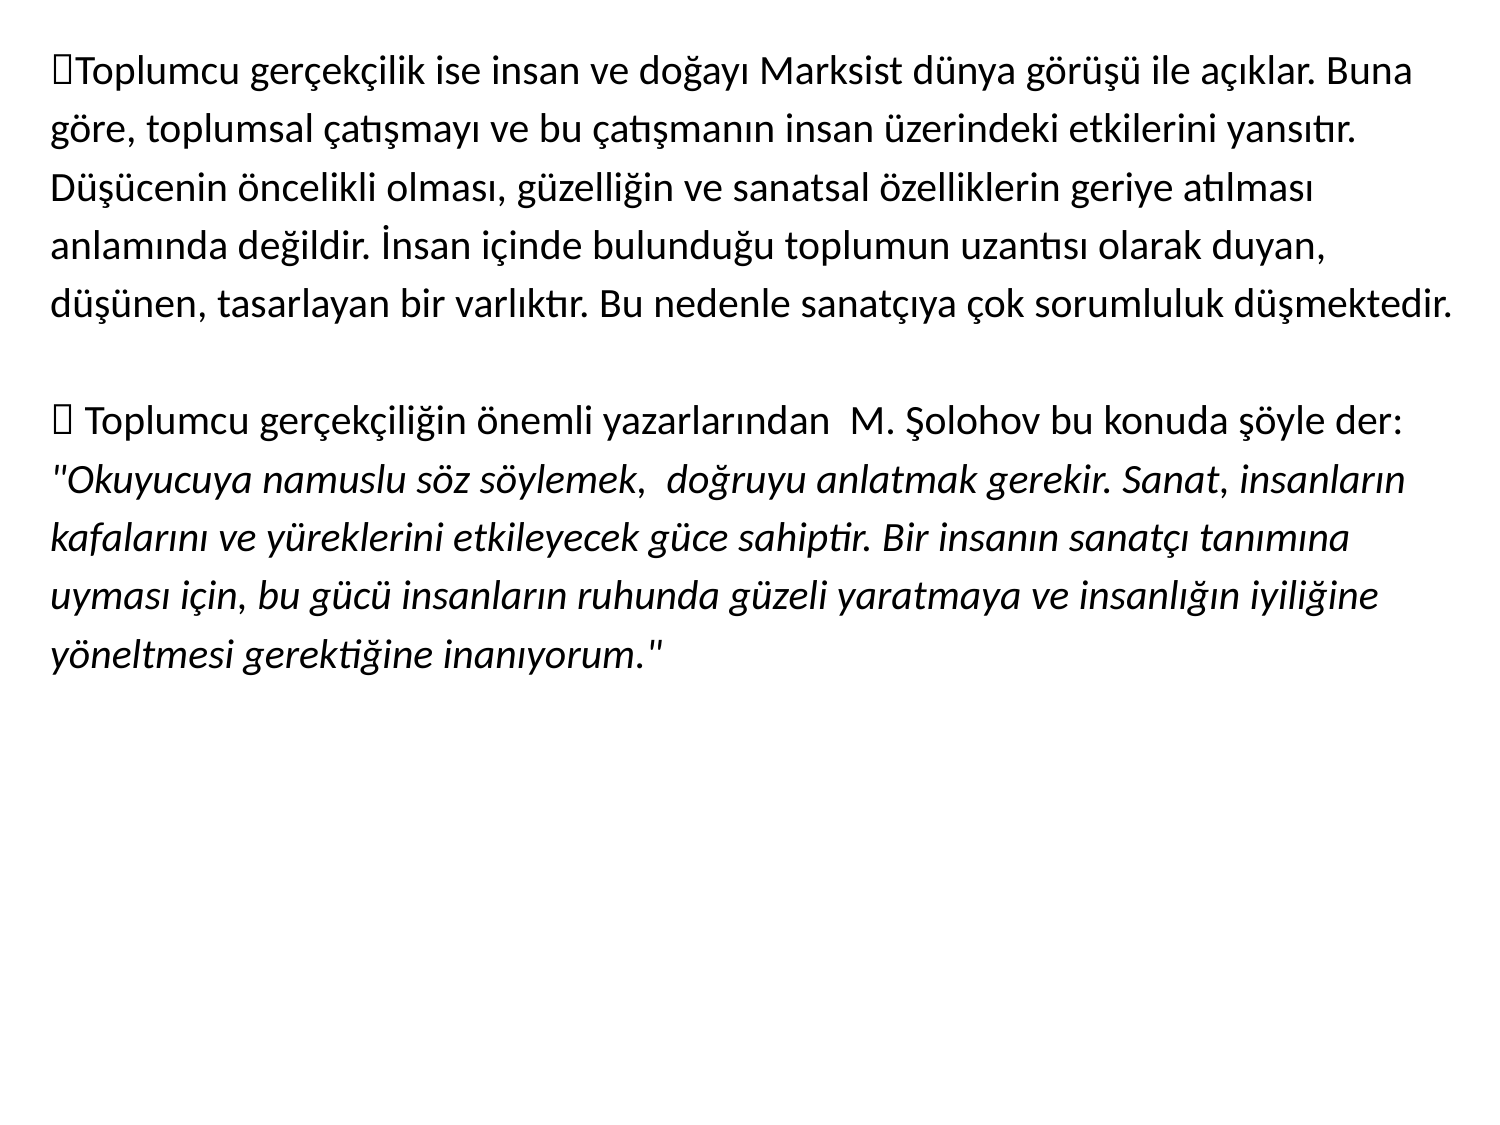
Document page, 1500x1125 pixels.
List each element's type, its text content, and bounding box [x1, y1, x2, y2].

list Toplumcu gerçekçilik ise insan ve doğayı Marksist dünya görüşü ile açıklar. Buna göre, toplumsal çatışmayı ve bu çatışmanın insan üzerindeki etkilerini yansıtır. Düşücenin öncelikli olması, güzelliğin ve sanatsal özelliklerin geriye atılması anlamında değildir. İnsan içinde bulunduğu toplumun uzantısı olarak duyan, düşünen, tasarlayan bir varlıktır. Bu nedenle sanatçıya çok sorumluluk düşmektedir.  Toplumcu gerçekçiliğin önemli yazarlarından M. Şolohov bu konuda şöyle der: "Okuyucuya namuslu söz söylemek, doğruyu anlatmak gerekir. Sanat, insanların kafalarını ve yüreklerini etkileyecek güce sahiptir. Bir insanın sanatçı tanımına uyması için, bu gücü insanların ruhunda güzeli yaratmaya ve insanlığın iyiliğine yöneltmesi gerektiğine inanıyorum." [35, 35, 1477, 1102]
